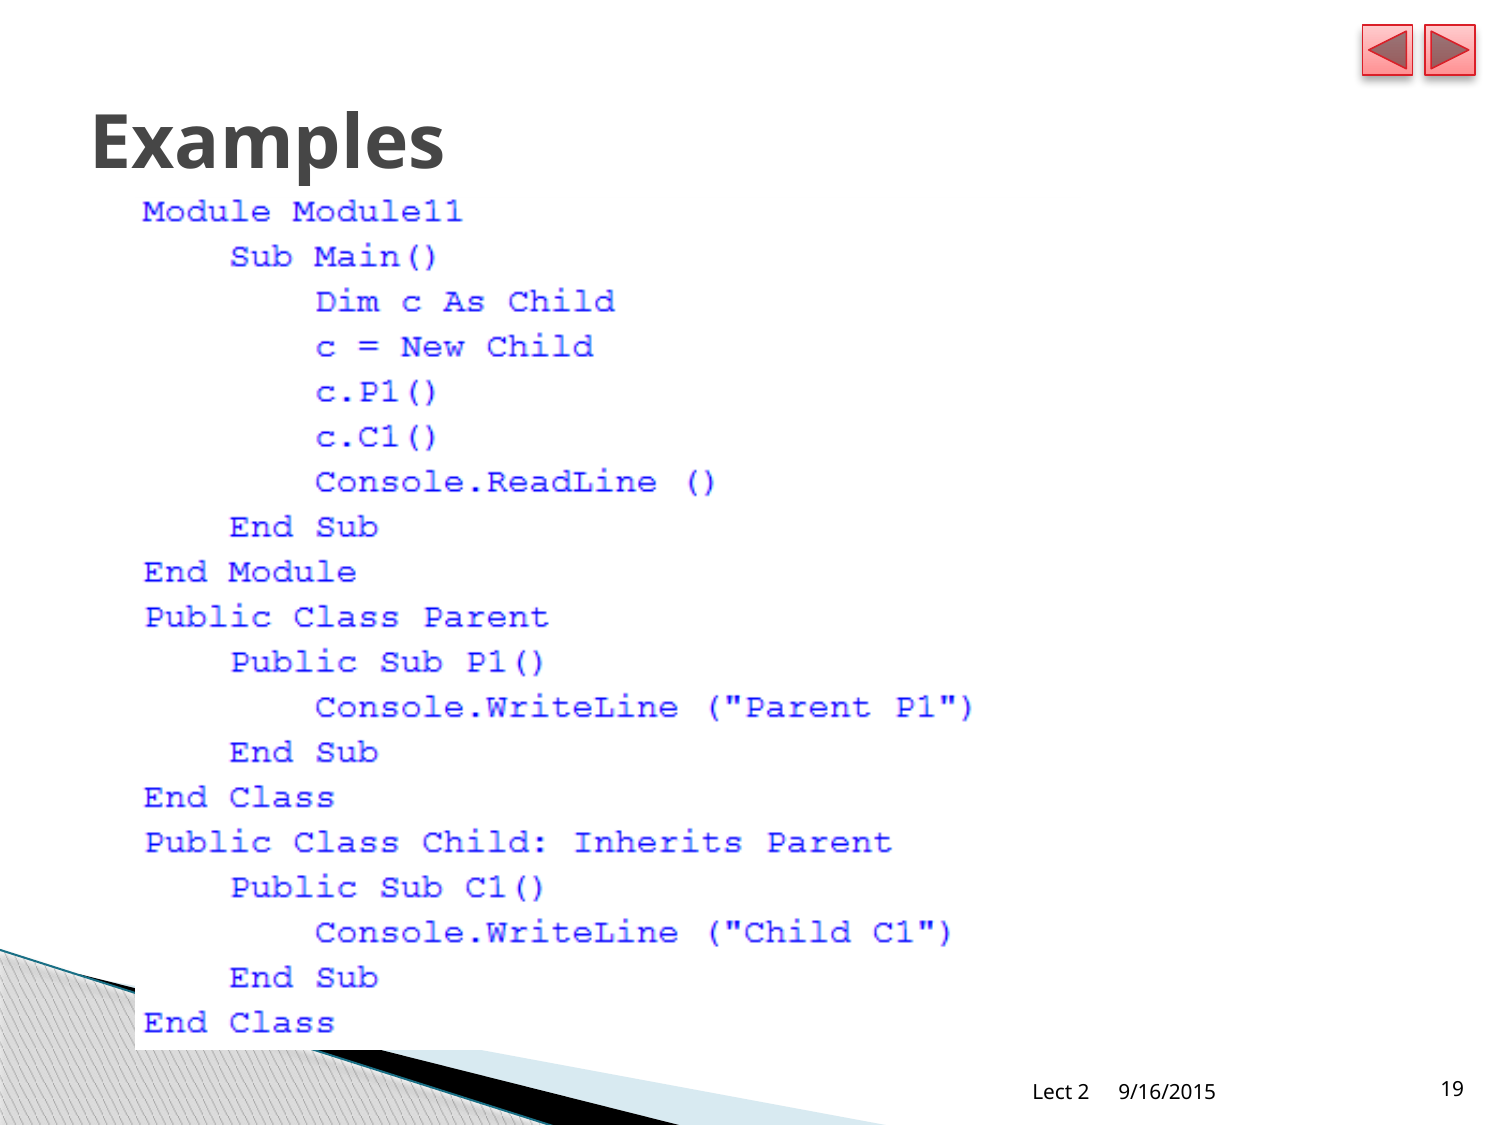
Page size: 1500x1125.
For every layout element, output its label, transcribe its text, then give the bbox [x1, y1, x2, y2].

title Examples [75, 45, 1425, 233]
slide_number 19 [1418, 1051, 1479, 1112]
footer Lect 2 [650, 1051, 1105, 1112]
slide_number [1105, 1051, 1418, 1112]
picture [135, 195, 1081, 1050]
